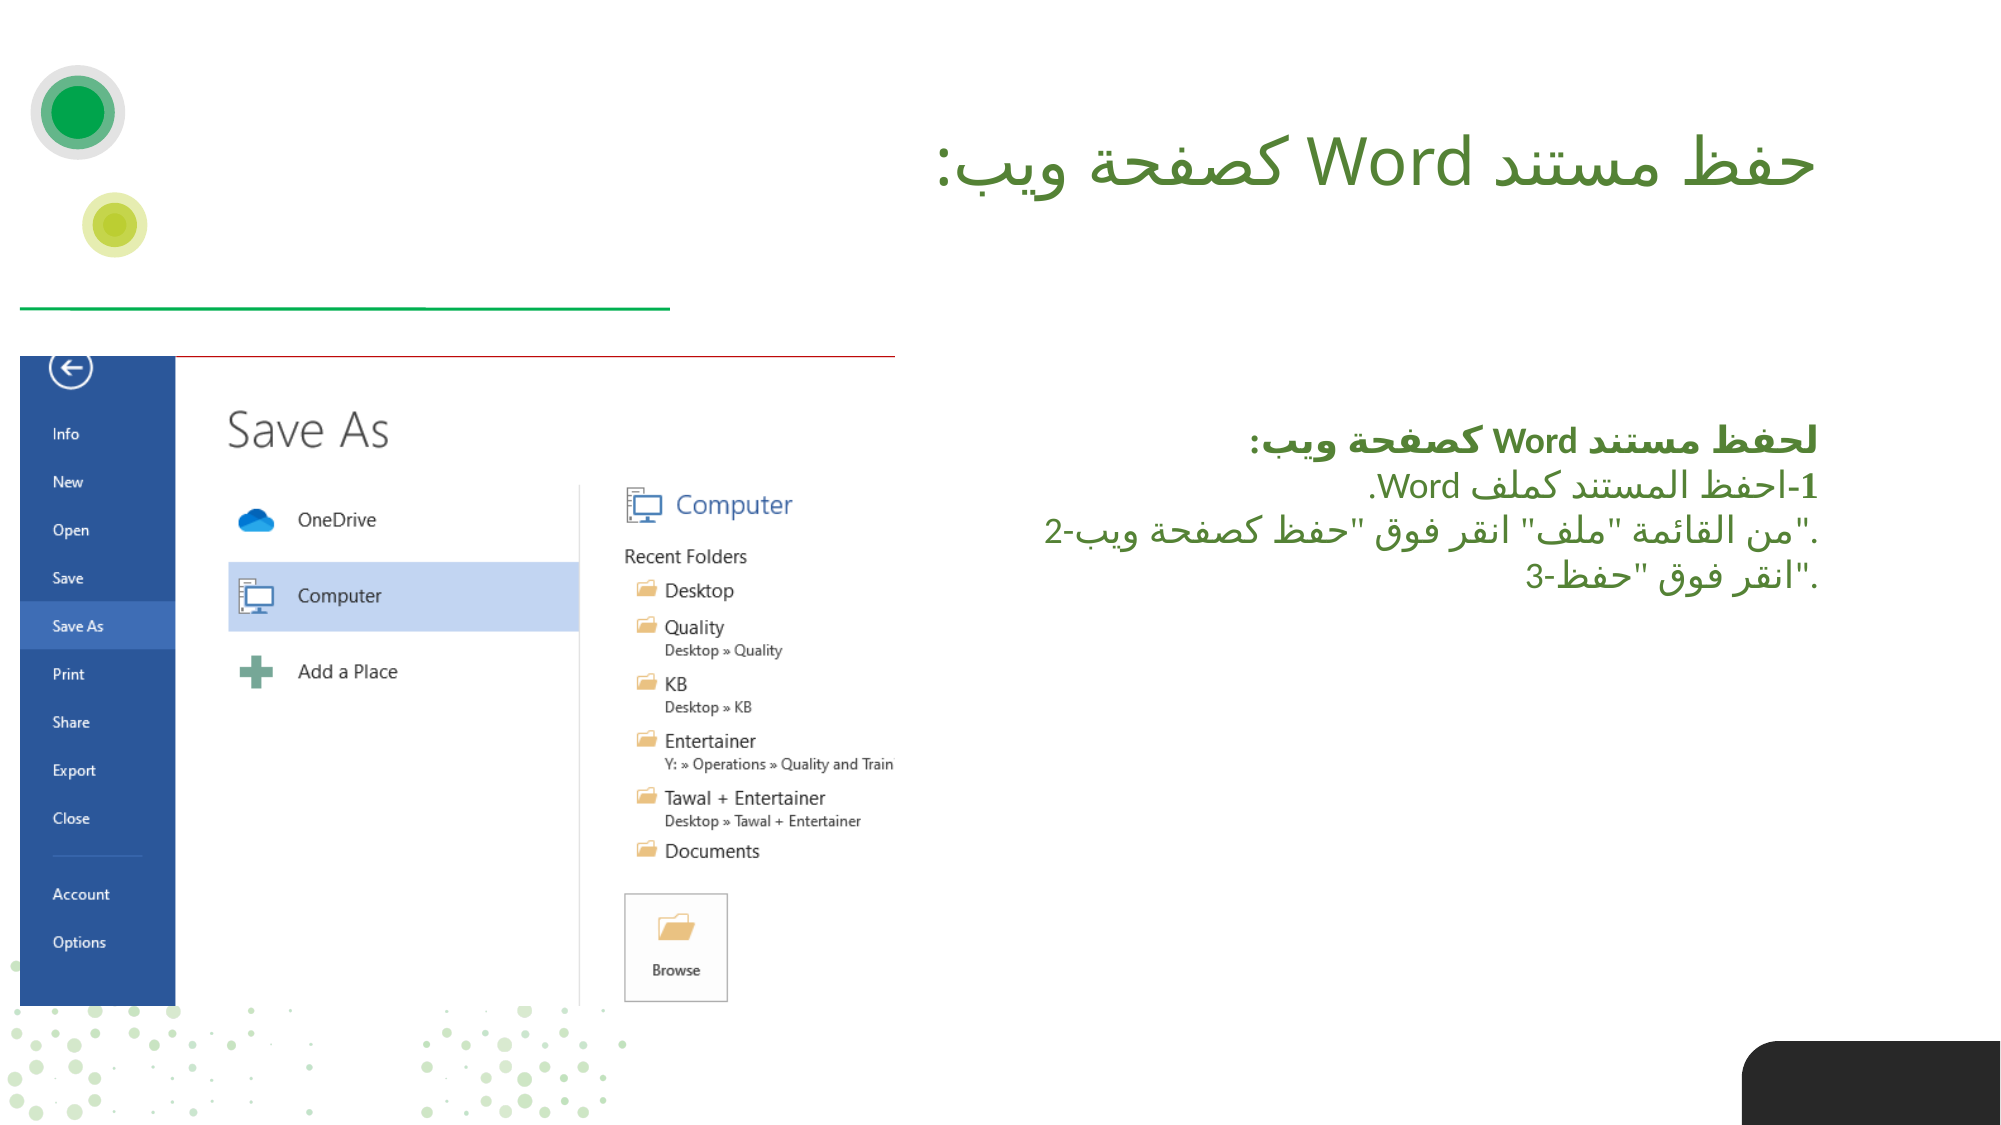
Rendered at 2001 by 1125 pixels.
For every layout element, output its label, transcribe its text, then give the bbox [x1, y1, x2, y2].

text_box لحفظ مستند Word كصفحة ويب: 1-احفظ المستند كملف Word. 2-من القائمة "ملف" انقر فوق "حفظ كصفحة ويب". 3-انقر فوق "حفظ". [895, 408, 1834, 604]
picture [19, 356, 895, 1006]
title حفظ مستند Word كصفحة ويب: [311, 52, 1834, 276]
